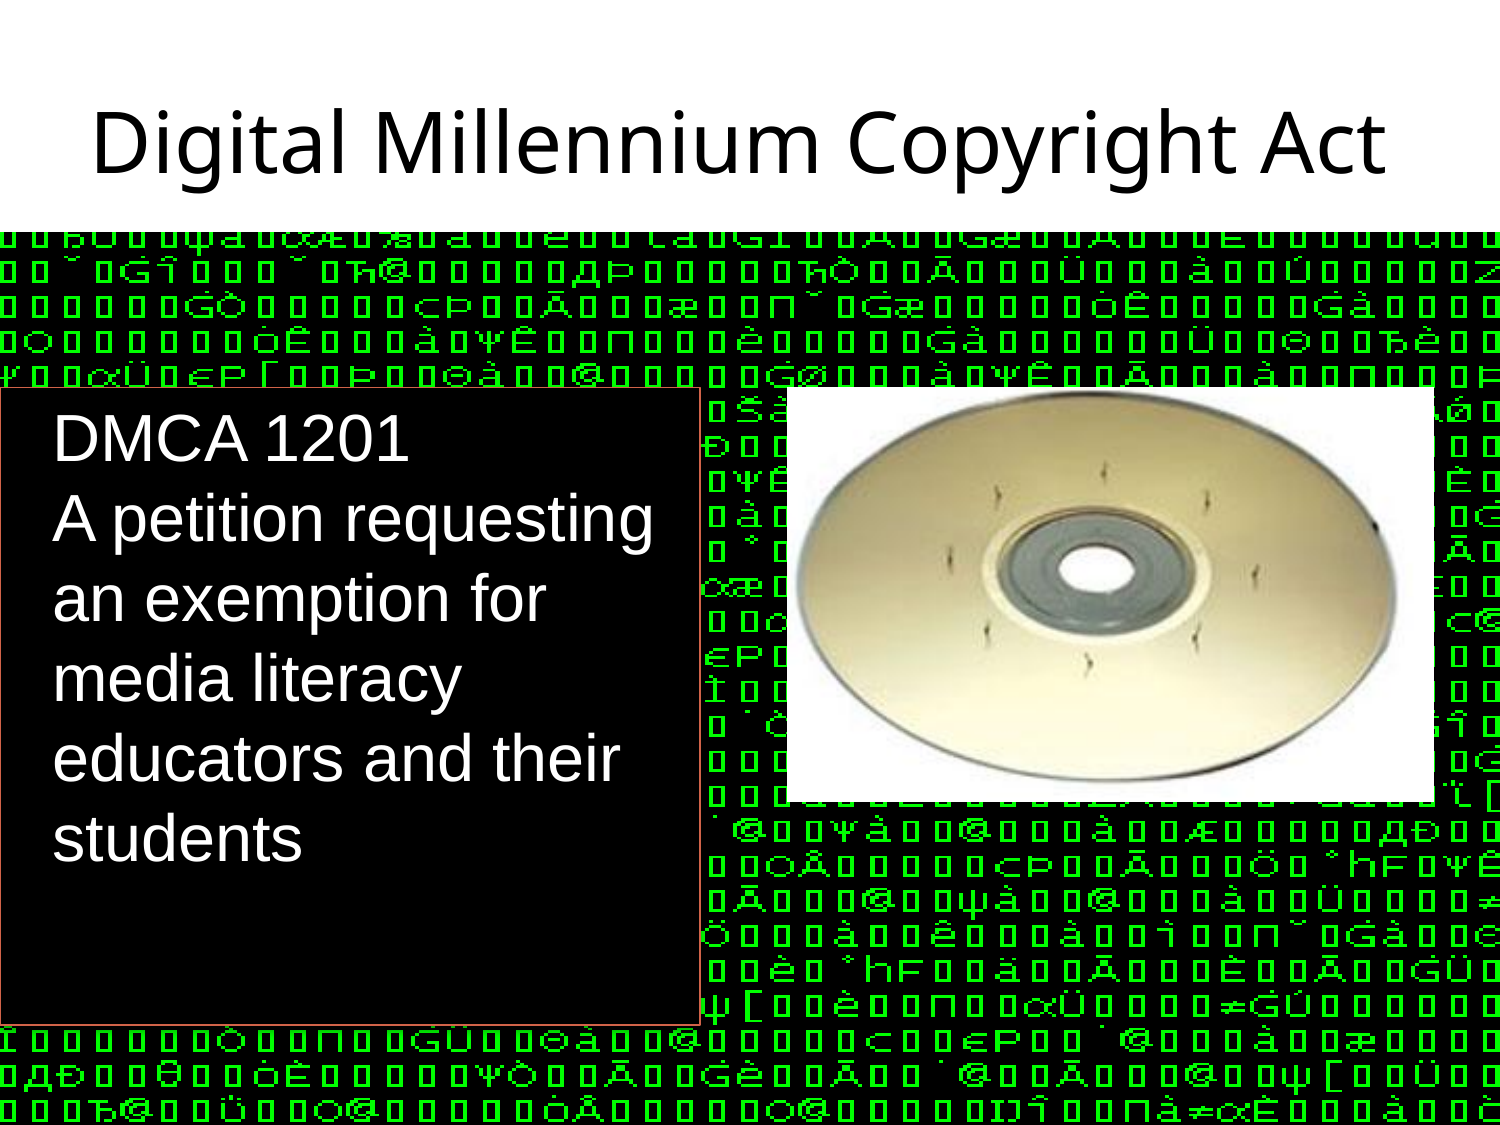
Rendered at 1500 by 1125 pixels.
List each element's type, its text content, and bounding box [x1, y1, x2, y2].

picture [787, 387, 1434, 803]
text_box [0, 387, 701, 1026]
title Digital Millennium Copyright Act [75, 45, 1425, 233]
list 1201 ANTI-CIRCUMVENTION RULEMAKING PROCESS When encryption interferes with fair use [0, 232, 1500, 1125]
text_box DMCA 1201 A petition requesting an exemption for media literacy educators and their students [37, 387, 688, 882]
